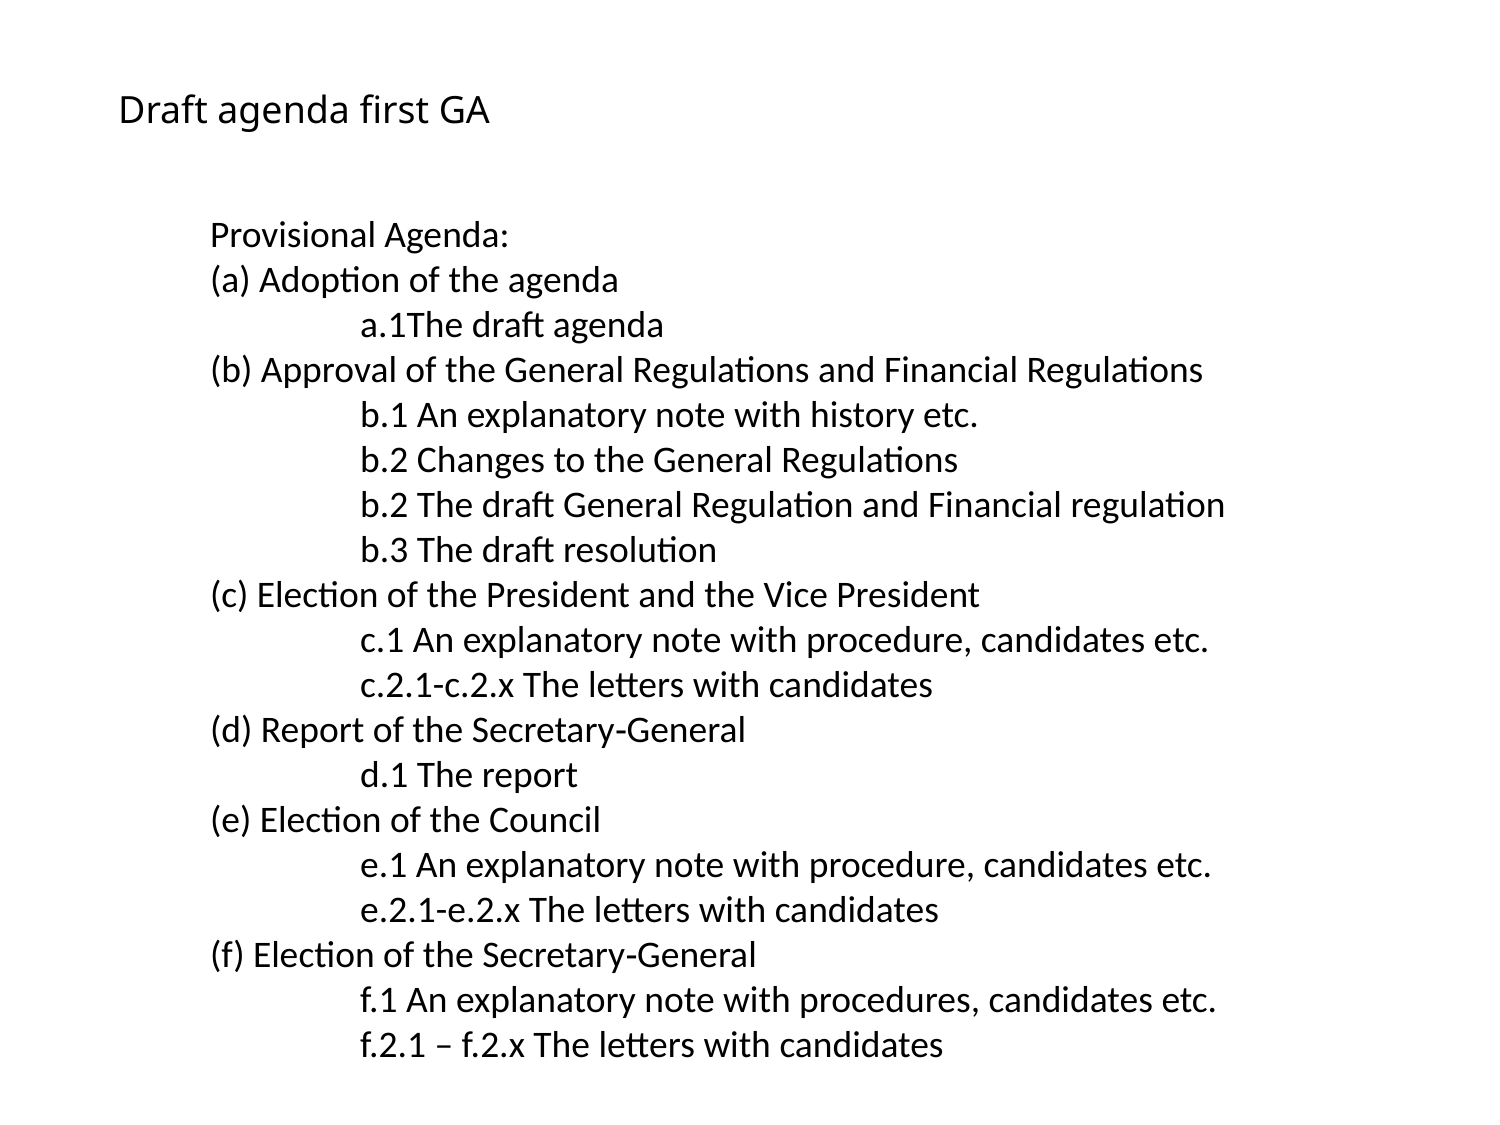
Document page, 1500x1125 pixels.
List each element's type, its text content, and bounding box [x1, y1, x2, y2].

title Draft agenda first GA [103, 3, 1397, 221]
text_box Provisional Agenda: (a) Adoption of the agenda a.1The draft agenda (b) Approval of the General Regulations and Financial Regulations b.1 An explanatory note with history etc. b.2 Changes to the General Regulations b.2 The draft General Regulation and Financial regulation b.3 The draft resolution (c) Election of the President and the Vice President c.1 An explanatory note with procedure, candidates etc. c.2.1-c.2.x The letters with candidates (d) Report of the Secretary‐General d.1 The report (e) Election of the Council e.1 An explanatory note with procedure, candidates etc. e.2.1-e.2.x The letters with candidates (f) Election of the Secretary‐General f.1 An explanatory note with procedures, candidates etc. f.2.1 – f.2.x The letters with candidates [195, 202, 1242, 1072]
